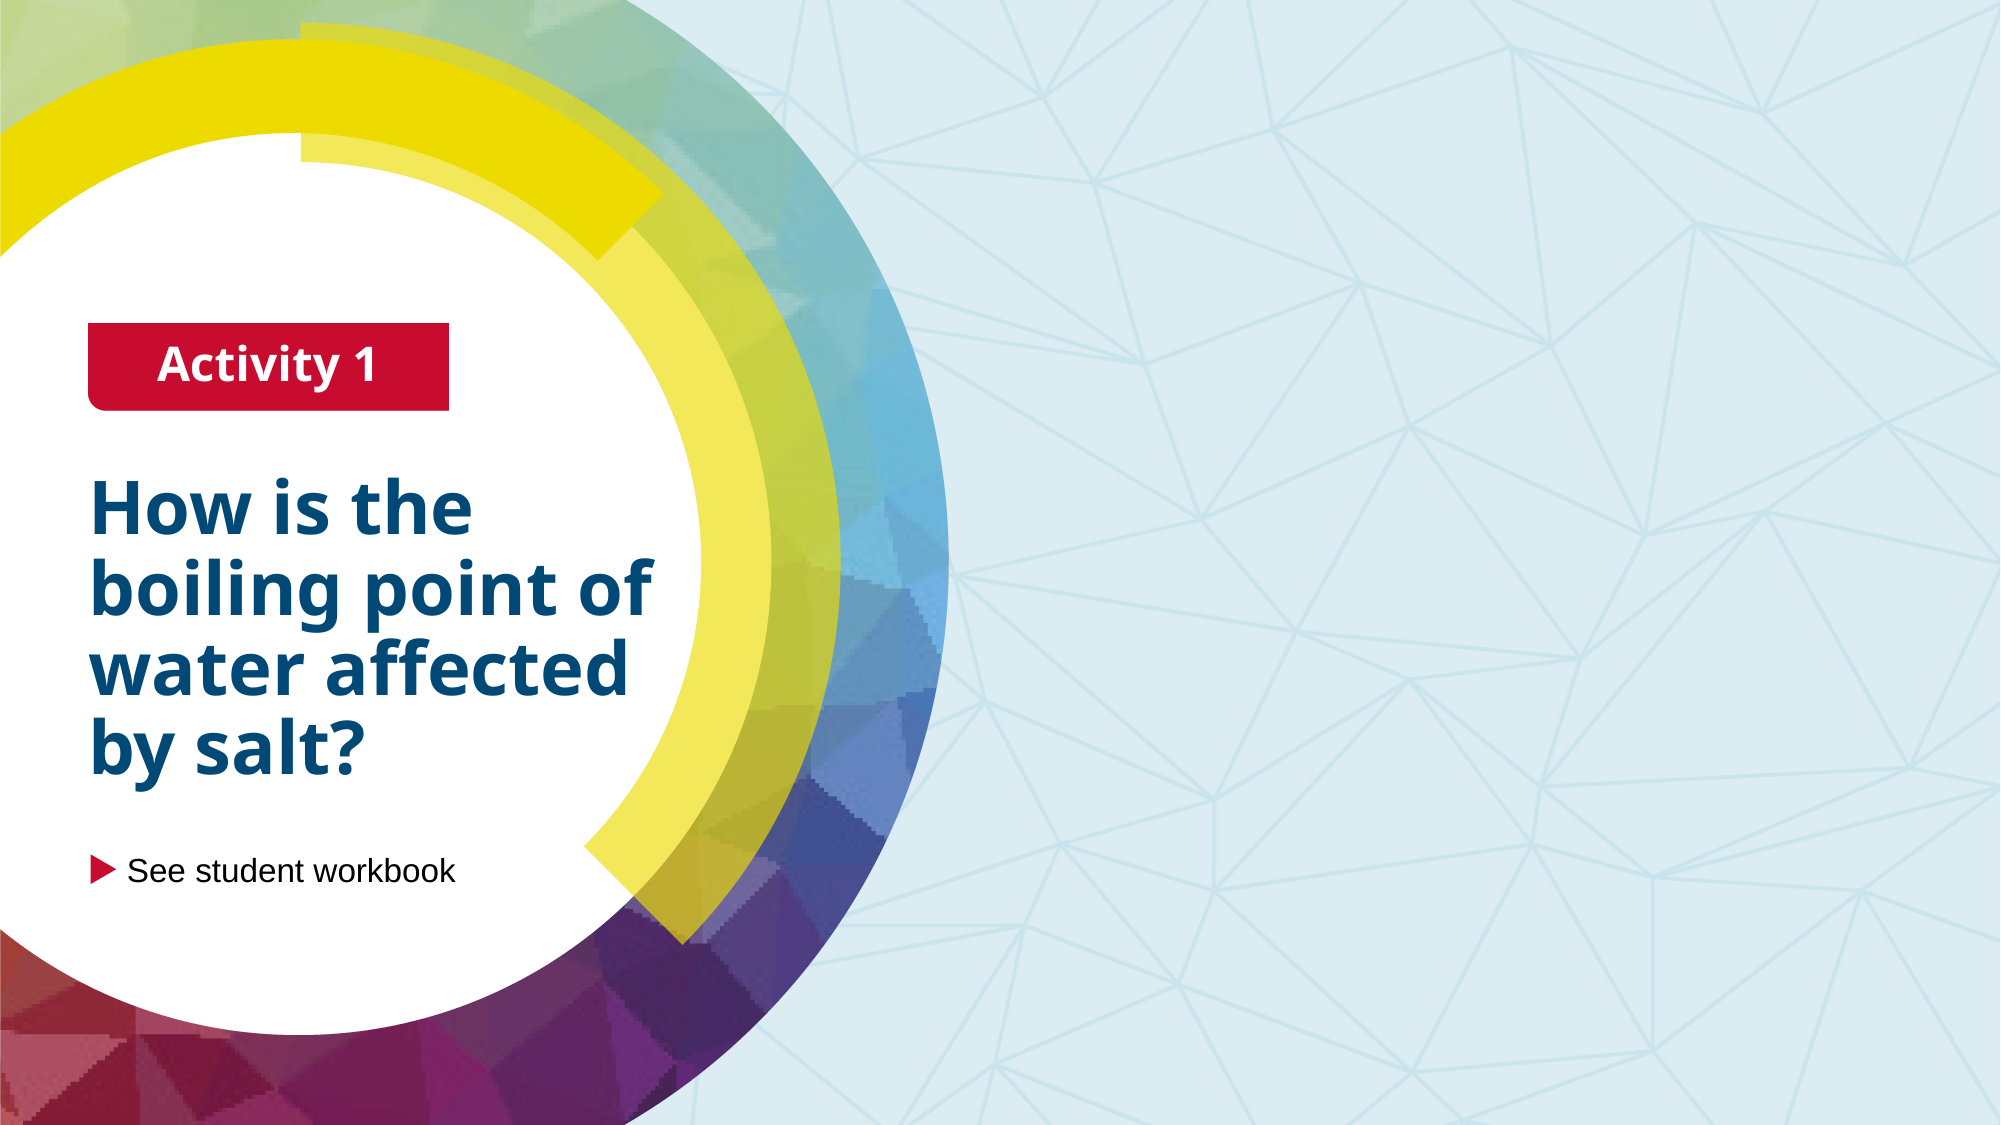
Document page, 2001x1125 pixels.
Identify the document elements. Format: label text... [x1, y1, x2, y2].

picture [0, 0, 2001, 1125]
title How is the boiling point of water affected by salt? [88, 471, 657, 803]
list Activity 1 [88, 323, 449, 410]
list See student workbook [126, 802, 680, 890]
